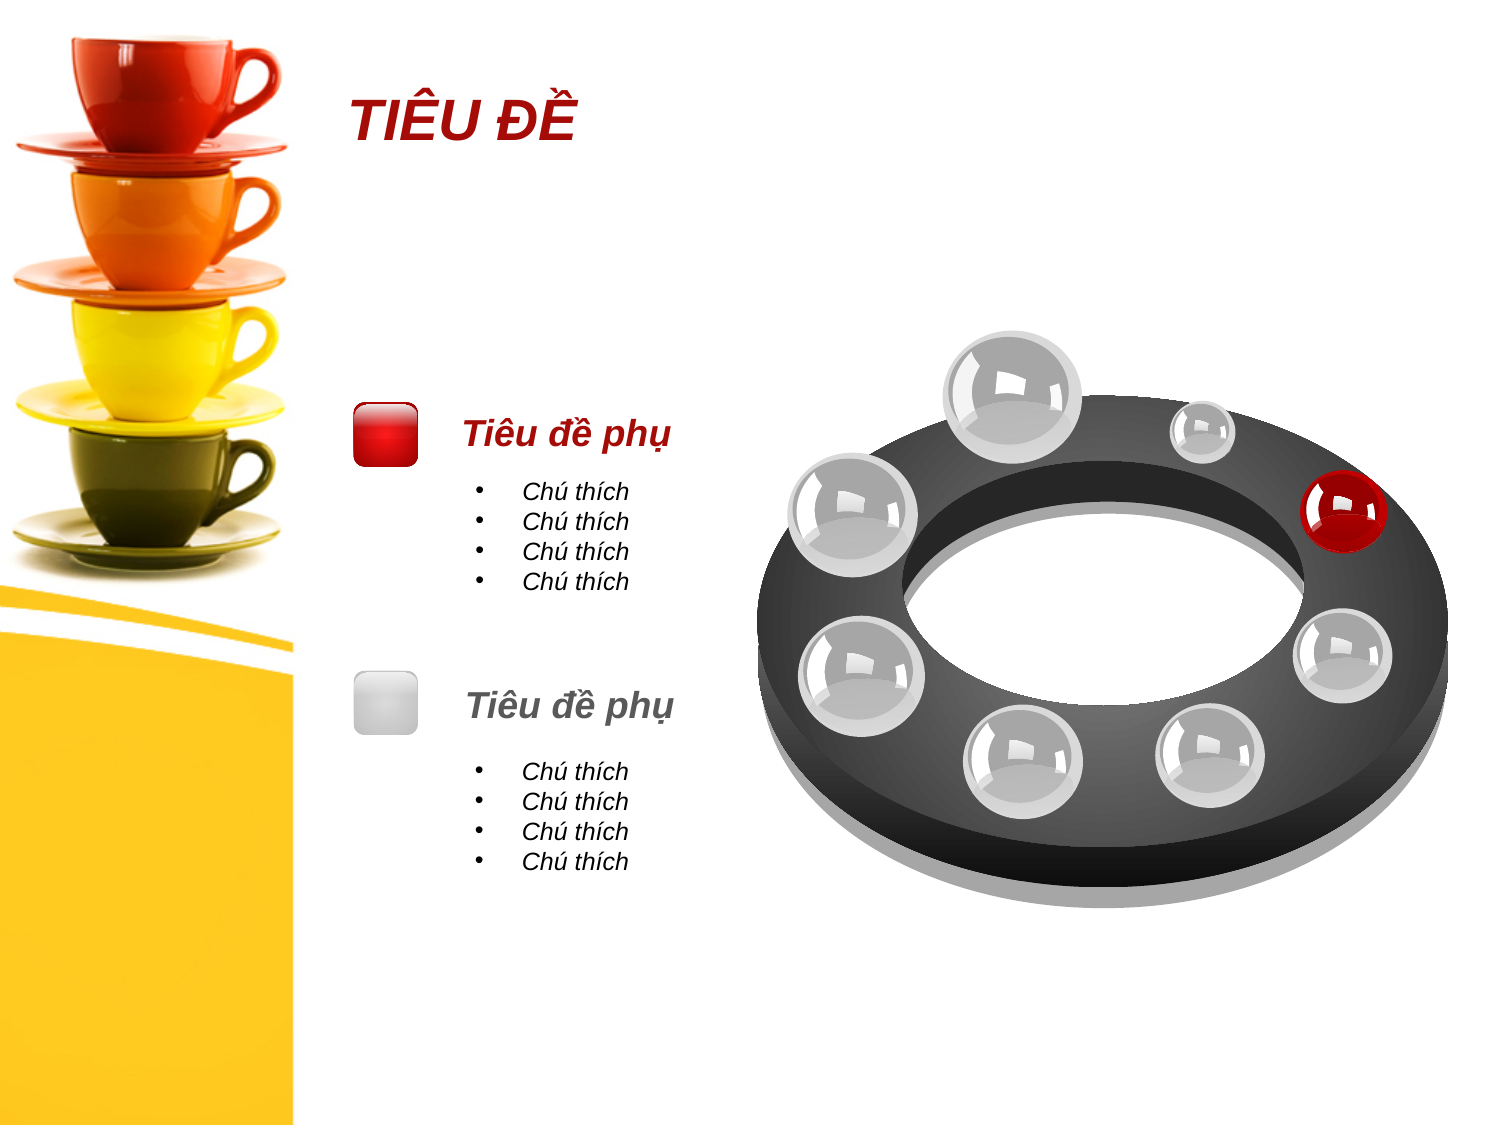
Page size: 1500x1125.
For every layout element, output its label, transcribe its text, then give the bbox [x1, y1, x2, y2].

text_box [353, 401, 764, 605]
picture [0, 0, 1500, 1125]
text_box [353, 670, 778, 885]
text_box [757, 330, 1449, 909]
text_box TIÊU ĐỀ [332, 75, 609, 160]
